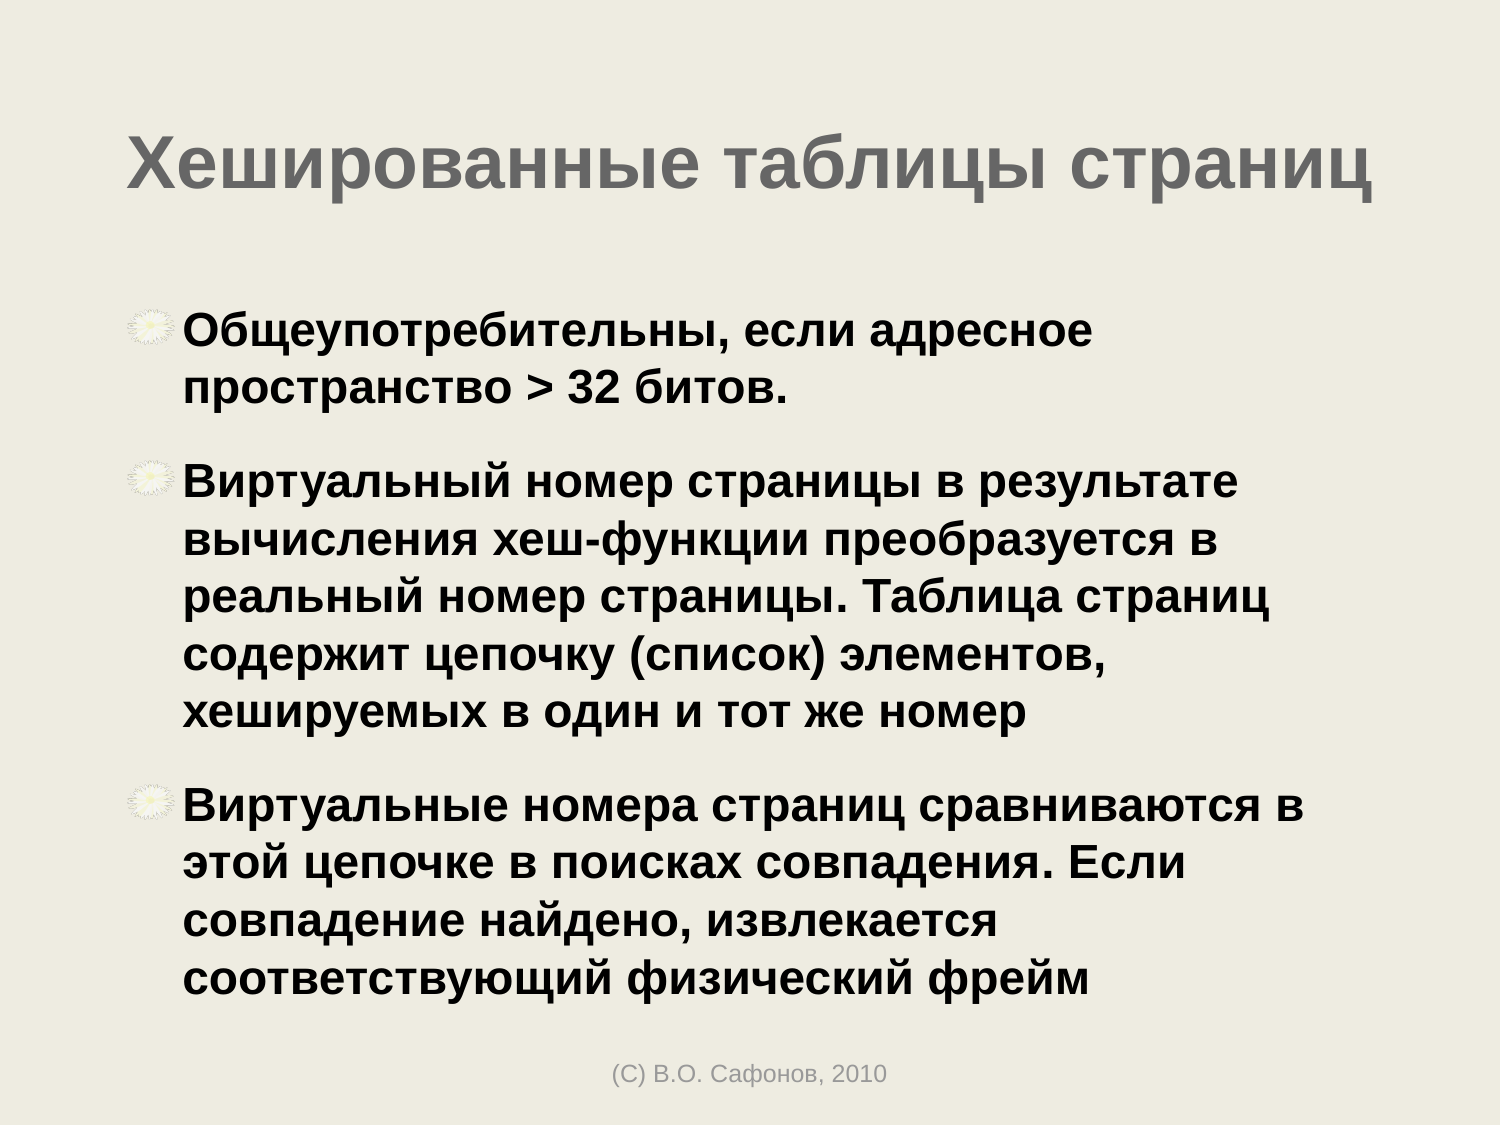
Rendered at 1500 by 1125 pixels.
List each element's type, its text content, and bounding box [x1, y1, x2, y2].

title Хешированные таблицы страниц [74, 49, 1426, 268]
footer (C) В.О. Сафонов, 2010 [512, 1042, 988, 1103]
picture [127, 460, 175, 496]
picture [127, 309, 175, 345]
list Общеупотребительны, если адресное пространство > 32 битов. Виртуальный номер страницы в результате вычисления хеш-функции преобразуется в реальный номер страницы. Таблица страниц содержит цепочку (список) элементов, хешируемых в один и тот же номер Виртуальные номера страниц сравниваются в этой цепочке в поисках совпадения. Если совпадение найдено, извлекается соответствующий физический фрейм [112, 290, 1400, 1016]
picture [127, 784, 175, 820]
